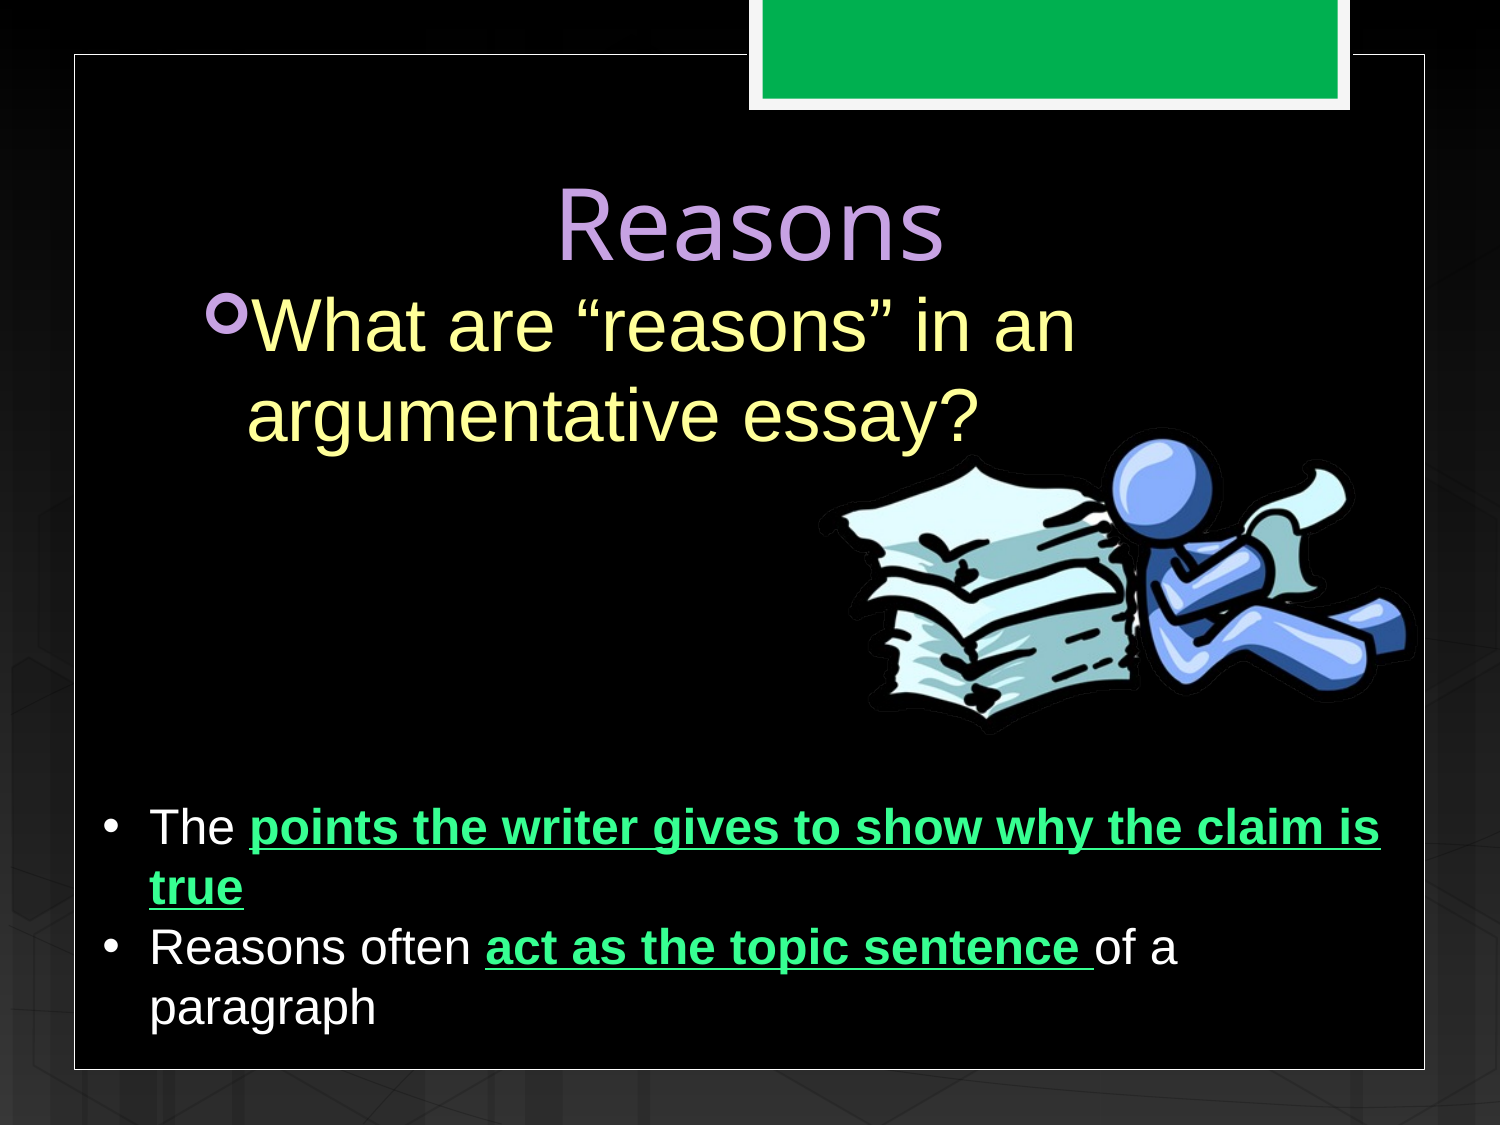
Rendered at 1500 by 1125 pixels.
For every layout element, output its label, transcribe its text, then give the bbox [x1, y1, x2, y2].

picture [812, 274, 1426, 888]
text_box The points the writer gives to show why the claim is true Reasons often act as the topic sentence of a paragraph [87, 787, 1425, 1043]
title Reasons [173, 99, 1327, 288]
list What are “reasons” in an argumentative essay? [174, 268, 1287, 787]
